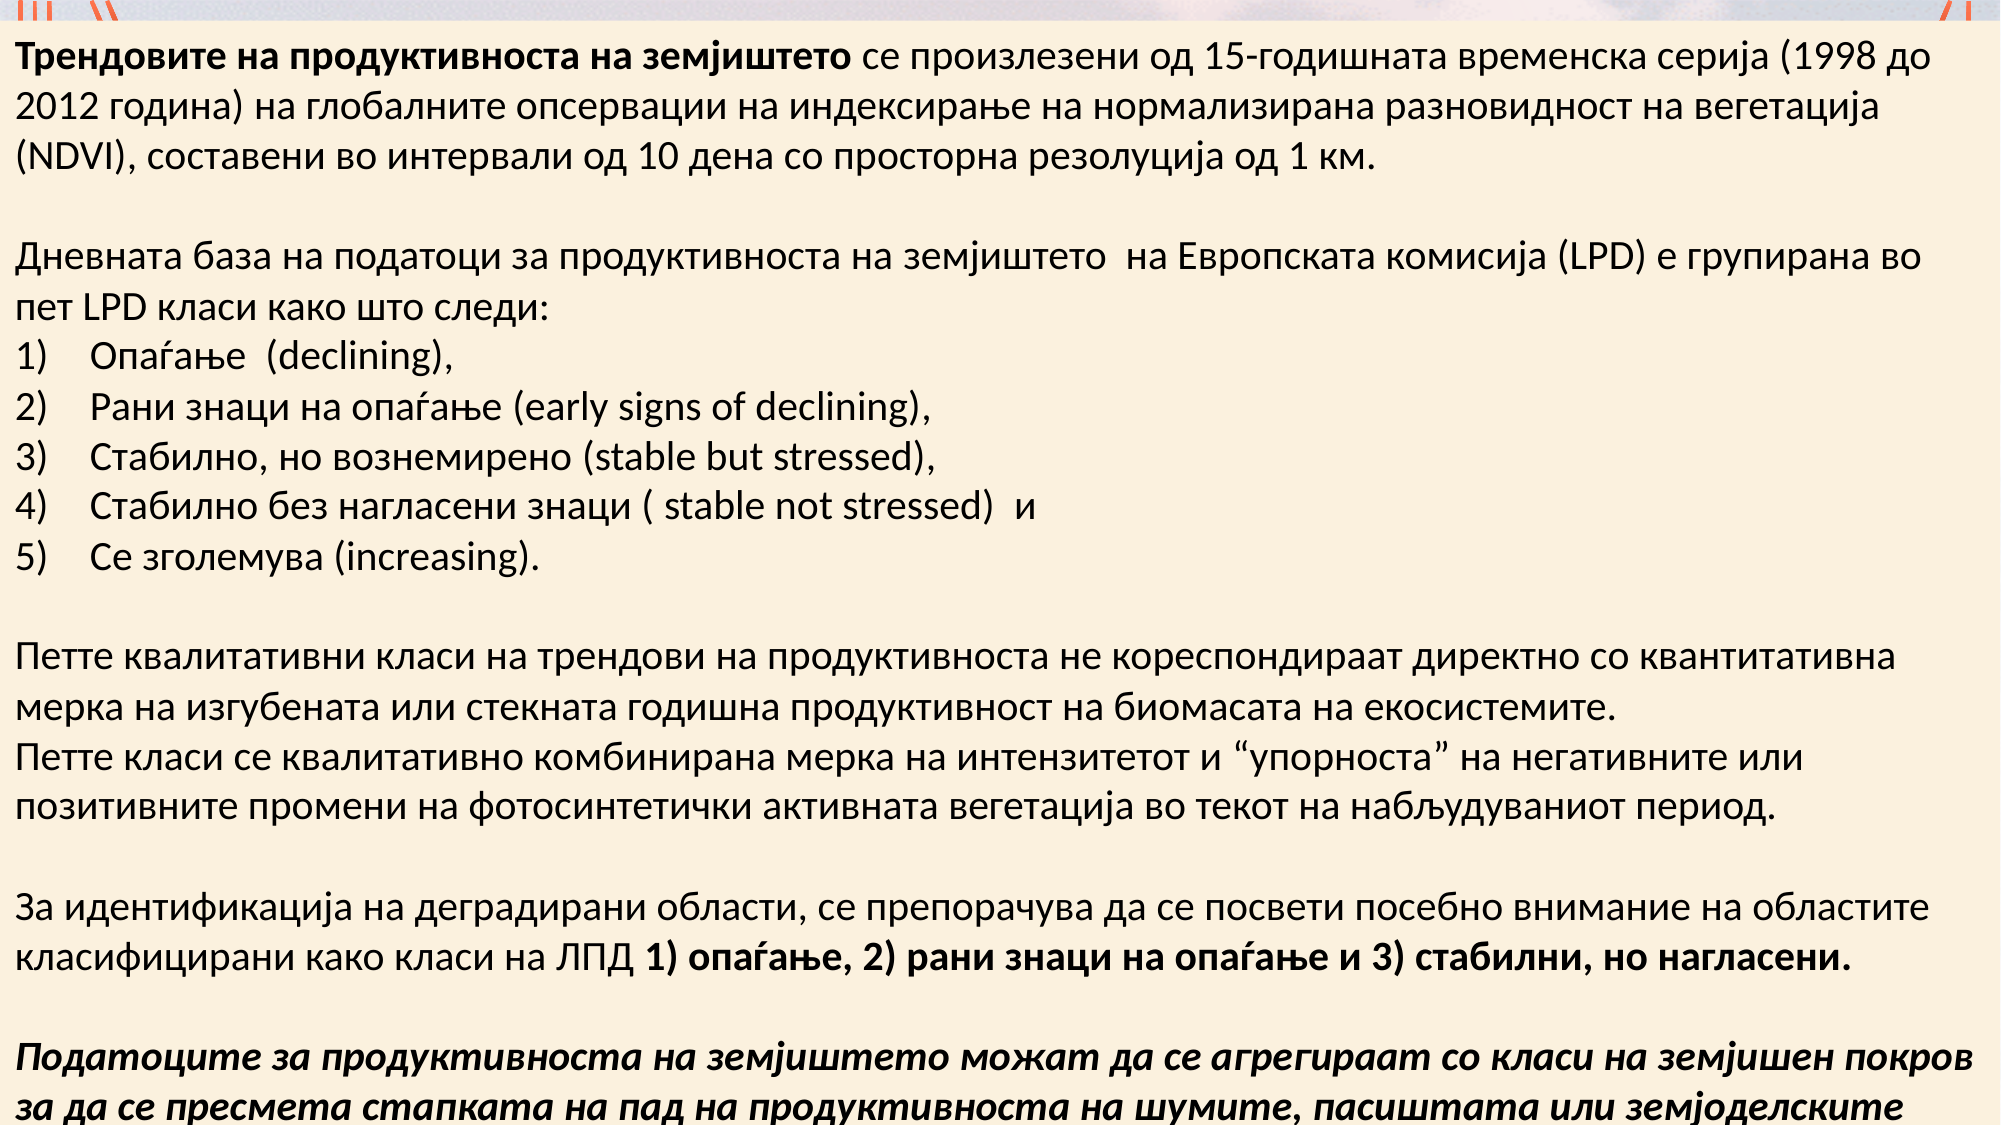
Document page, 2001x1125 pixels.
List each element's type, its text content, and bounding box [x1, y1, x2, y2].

text_box Трендовите на продуктивноста на земјиштето се произлезени од 15-годишната временска серија (1998 до 2012 година) на глобалните опсервации на индексирање на нормализирана разновидност на вегетација (NDVI), составени во интервали од 10 дена со просторна резолуција од 1 км. Дневната база на податоци за продуктивноста на земјиштето на Европската комисија (LPD) е групирана во пет LPD класи како што следи: Опаѓање (declining), Рани знаци на опаѓање (early signs of declining), Стабилно, но вознемирено (stable but stressed), Стабилно без нагласени знаци ( stable not stressed) и Cе зголемува (increasing). Петте квалитативни класи на трендови на продуктивноста не кореспондираат директно со квантитативна мерка на изгубената или стекната годишна продуктивност на биомасата на екосистемите. Петте класи се квалитативнo комбинирана мерка на интензитетот и “упорноста” на негативните или позитивните промени на фотосинтетички активната вегетација во текот на набљудуваниот период. За идентификација на деградирани области, се препорачува да се посвети посебно внимание на областите класифицирани како класи на ЛПД 1) опаѓање, 2) рани знаци на опаѓање и 3) стабилни, но нагласени. Податоците за продуктивноста на земјиштето можат да се агрегираат со класи на земјишен покров за да се пресмета стапката на пад на продуктивноста на шумите, пасиштата или земјоделските површини. [0, 20, 2000, 1125]
